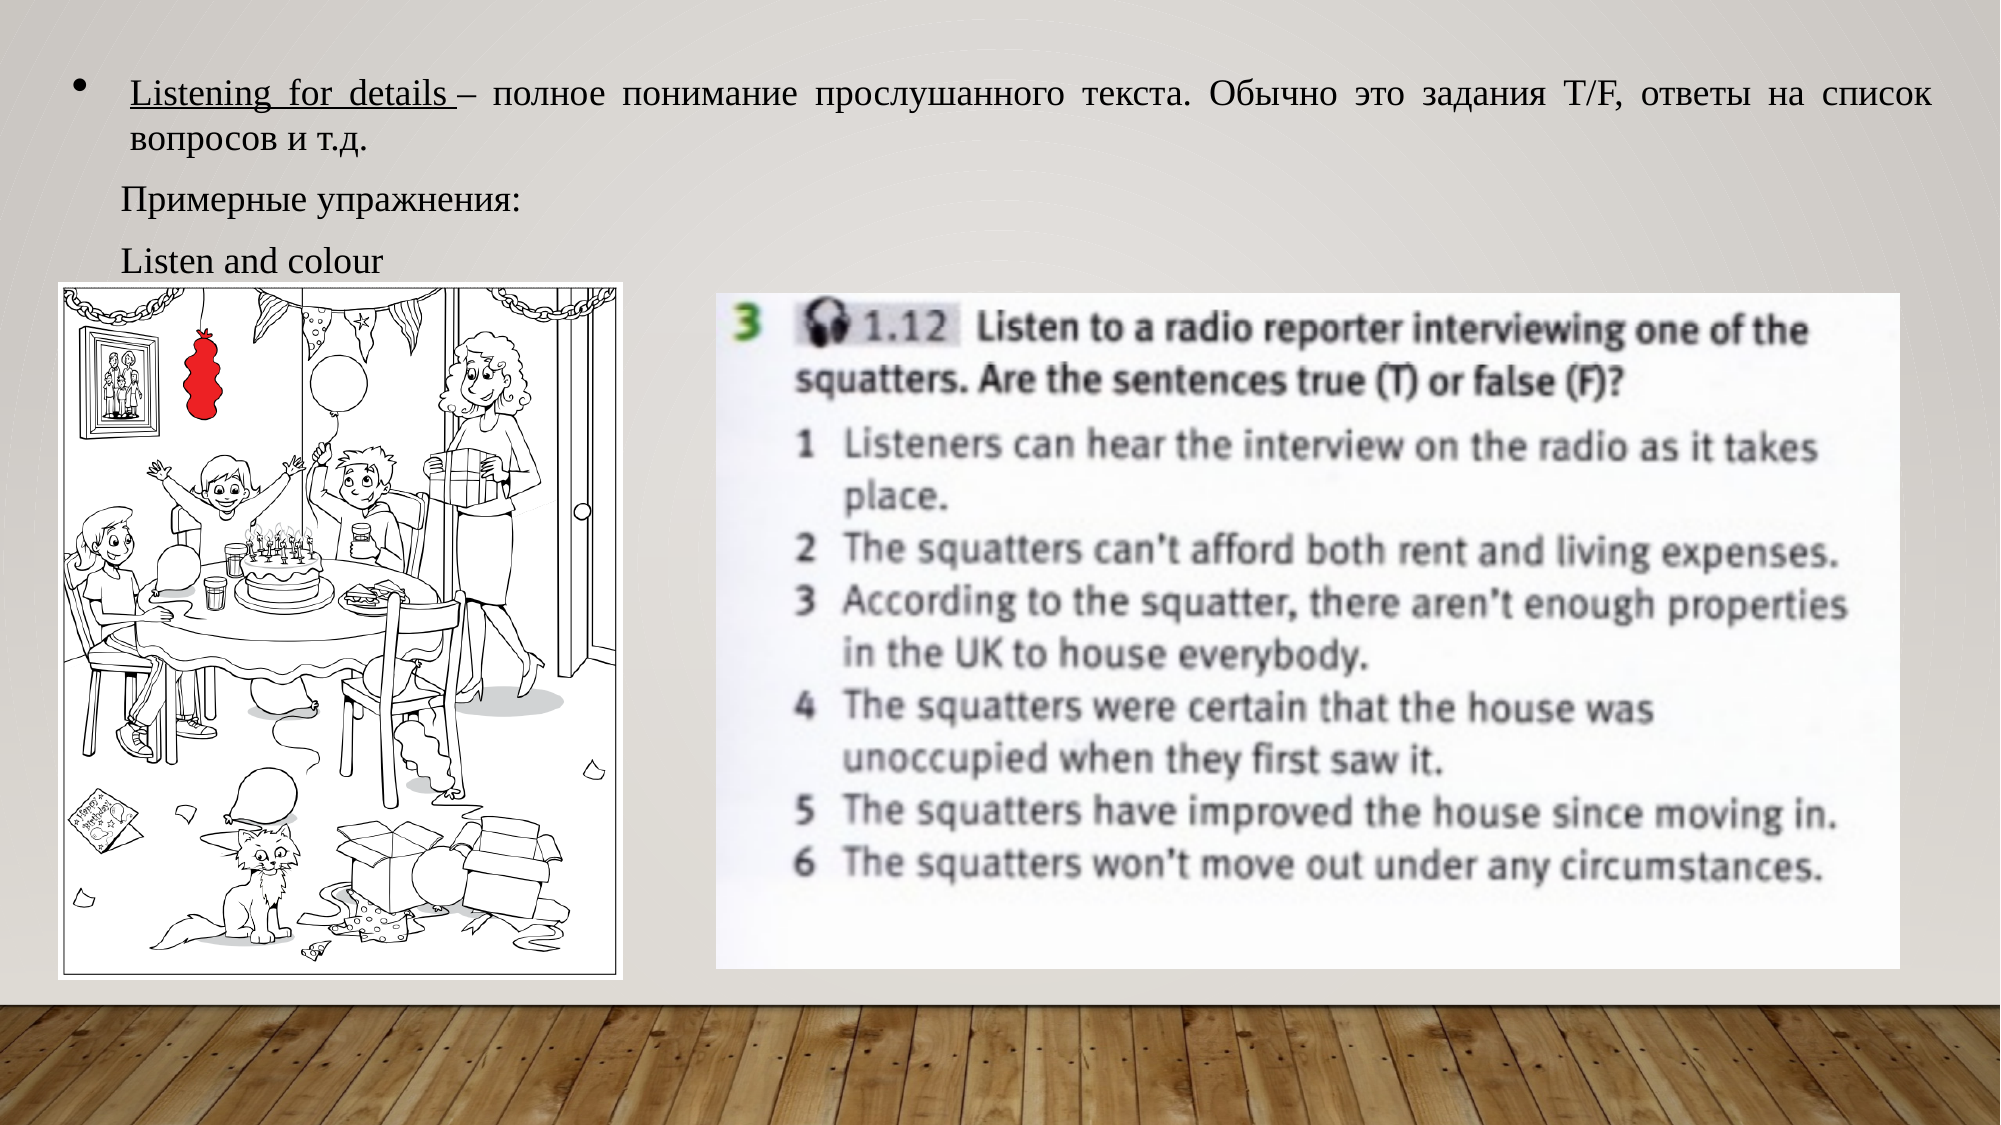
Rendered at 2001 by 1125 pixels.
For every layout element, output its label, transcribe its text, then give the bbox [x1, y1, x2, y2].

picture [0, 1005, 2000, 1125]
picture [715, 293, 1901, 969]
text_box Listening for details – полное понимание прослушанного текста. Обычно это задания T/F, ответы на список вопросов и т.д. Примерные упражнения: Listen and colour [58, 60, 1949, 350]
picture [58, 282, 623, 980]
